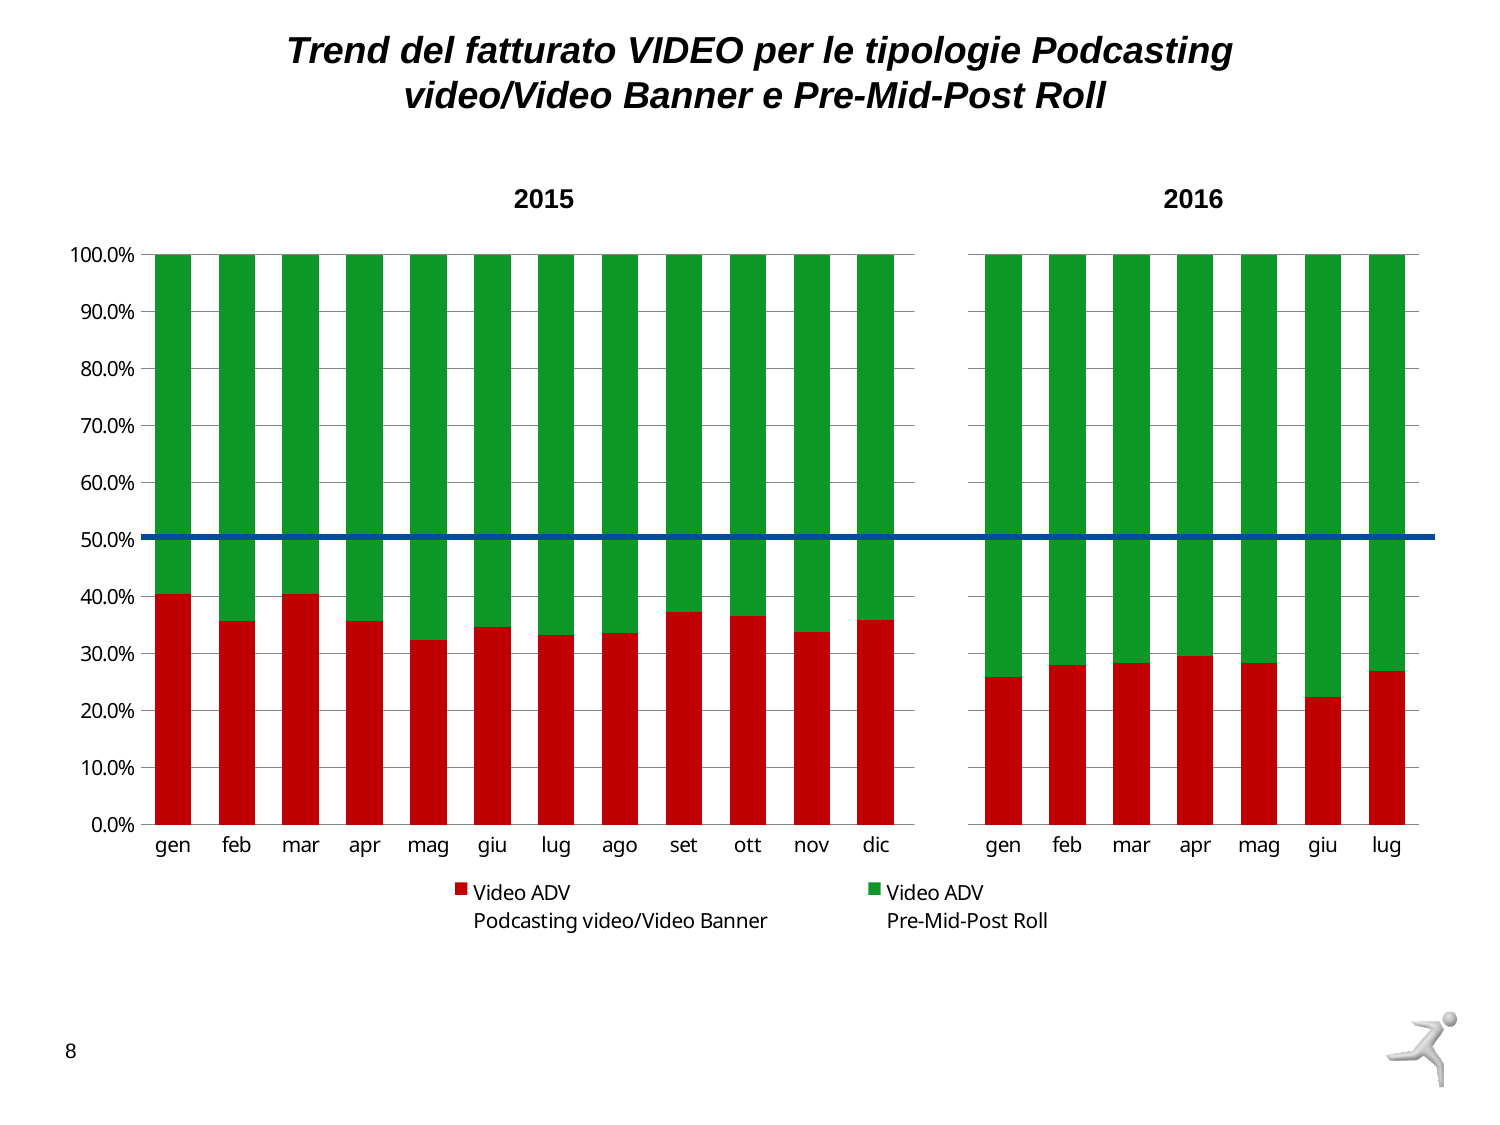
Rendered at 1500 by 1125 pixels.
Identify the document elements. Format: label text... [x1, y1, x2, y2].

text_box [41, 173, 1448, 953]
text_box Trend del fatturato VIDEO per le tipologie Podcasting video/Video Banner e Pre-Mid-Post Roll [206, 18, 1315, 124]
picture [1366, 990, 1476, 1109]
